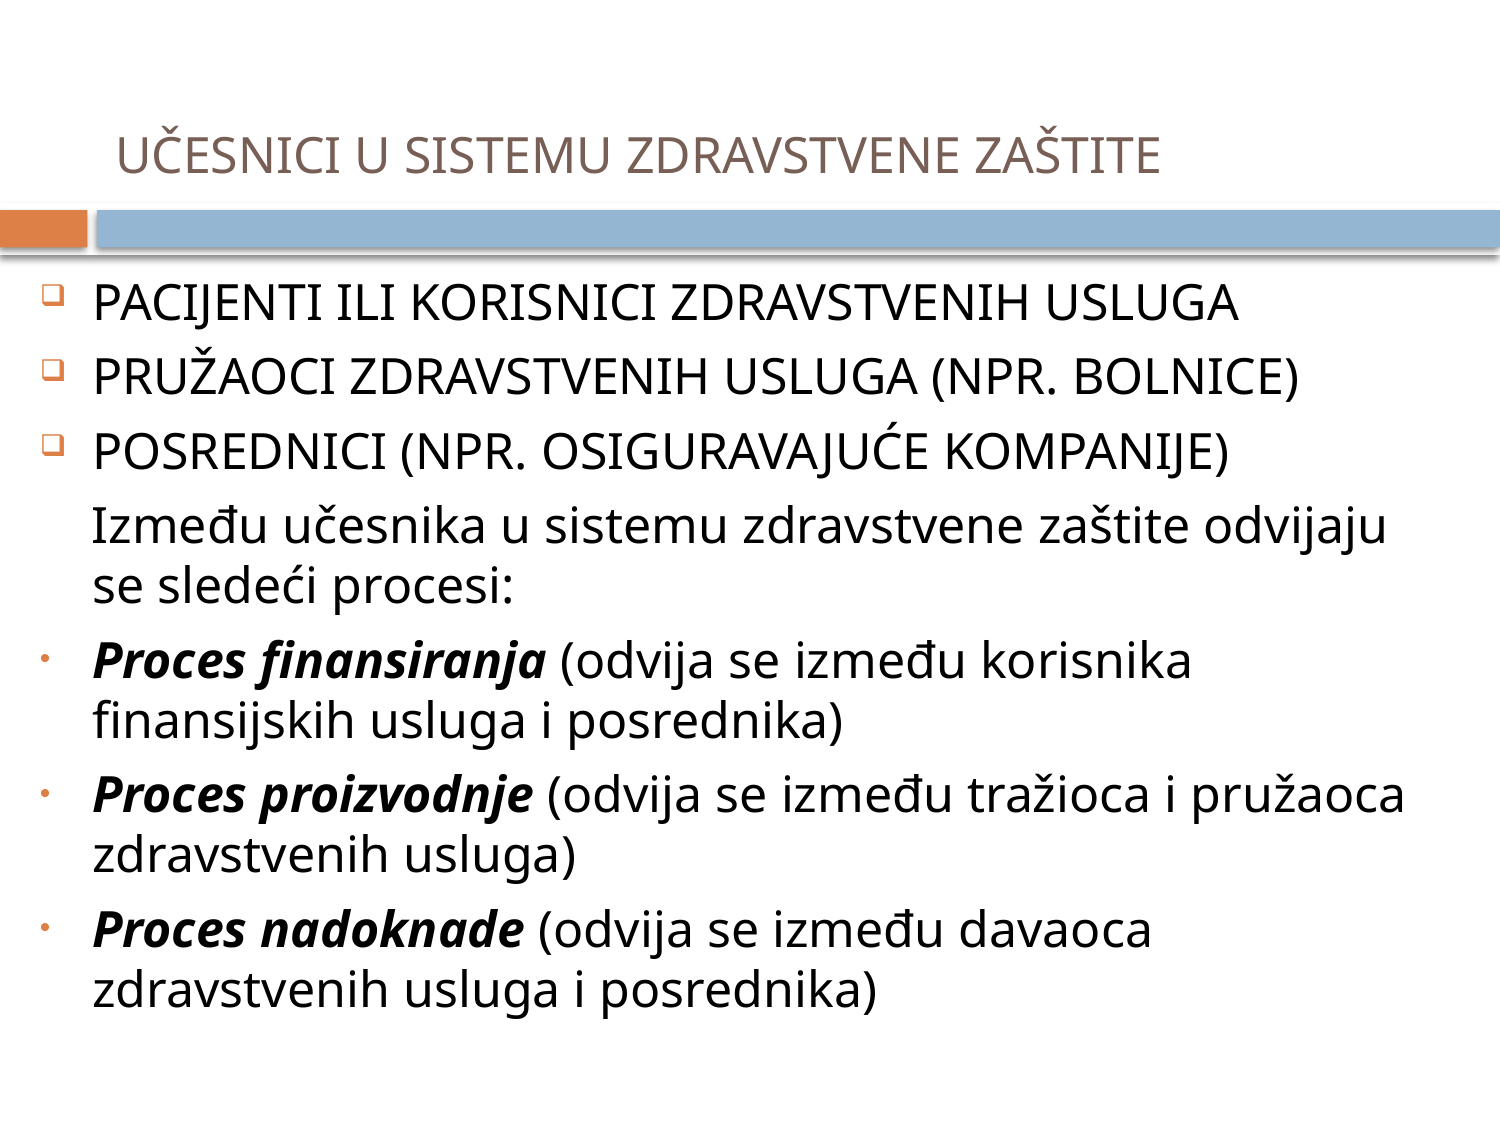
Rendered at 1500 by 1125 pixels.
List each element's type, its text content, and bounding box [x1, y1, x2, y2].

list PACIJENTI ILI KORISNICI ZDRAVSTVENIH USLUGA PRUŽAOCI ZDRAVSTVENIH USLUGA (NPR. BOLNICE) POSREDNICI (NPR. OSIGURAVAJUĆE KOMPANIJE) Između učesnika u sistemu zdravstvene zaštite odvijaju se sledeći procesi: Proces finansiranja (odvija se između korisnika finansijskih usluga i posrednika) Proces proizvodnje (odvija se između tražioca i pružaoca zdravstvenih usluga) Proces nadoknade (odvija se između davaoca zdravstvenih usluga i posrednika) [24, 262, 1438, 1050]
title UČESNICI U SISTEMU ZDRAVSTVENE ZAŠTITE [100, 37, 1438, 200]
